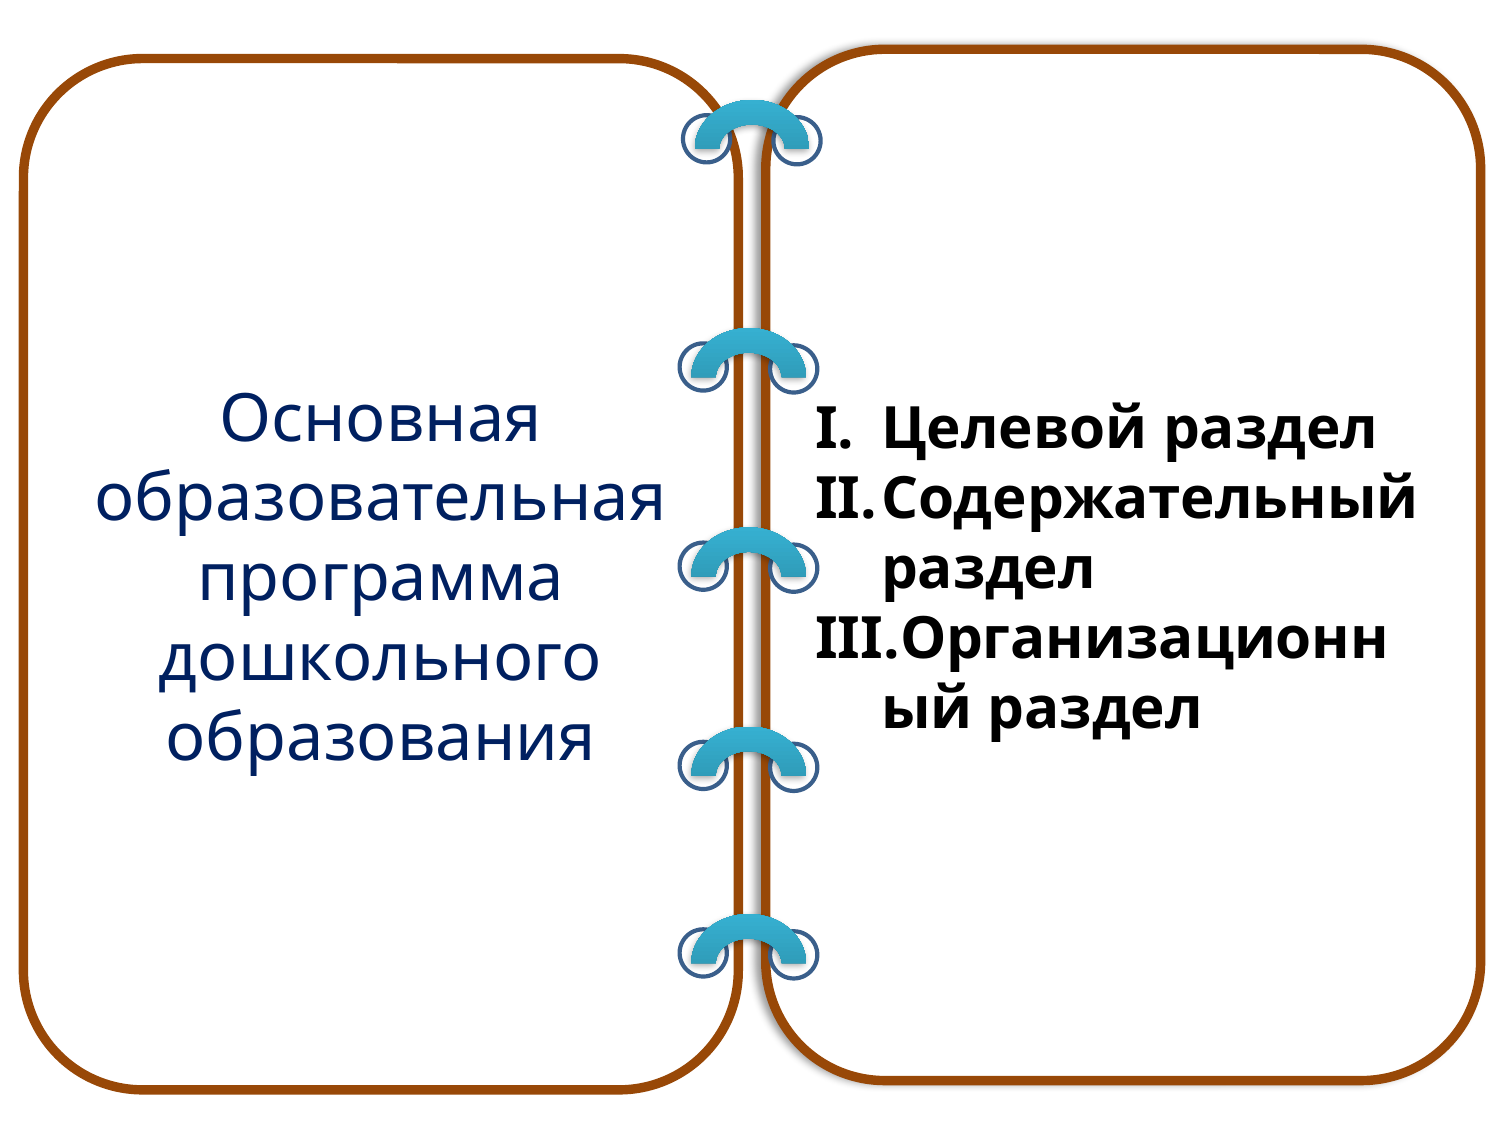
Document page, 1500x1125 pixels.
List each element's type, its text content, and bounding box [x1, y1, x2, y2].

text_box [679, 527, 818, 626]
text_box Целевой раздел Содержательный раздел Организационный раздел [763, 47, 1483, 1083]
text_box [679, 327, 818, 427]
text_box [682, 99, 821, 199]
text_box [679, 726, 818, 825]
text_box Основная образовательная программа дошкольного образования [21, 56, 741, 1092]
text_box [679, 913, 818, 1013]
